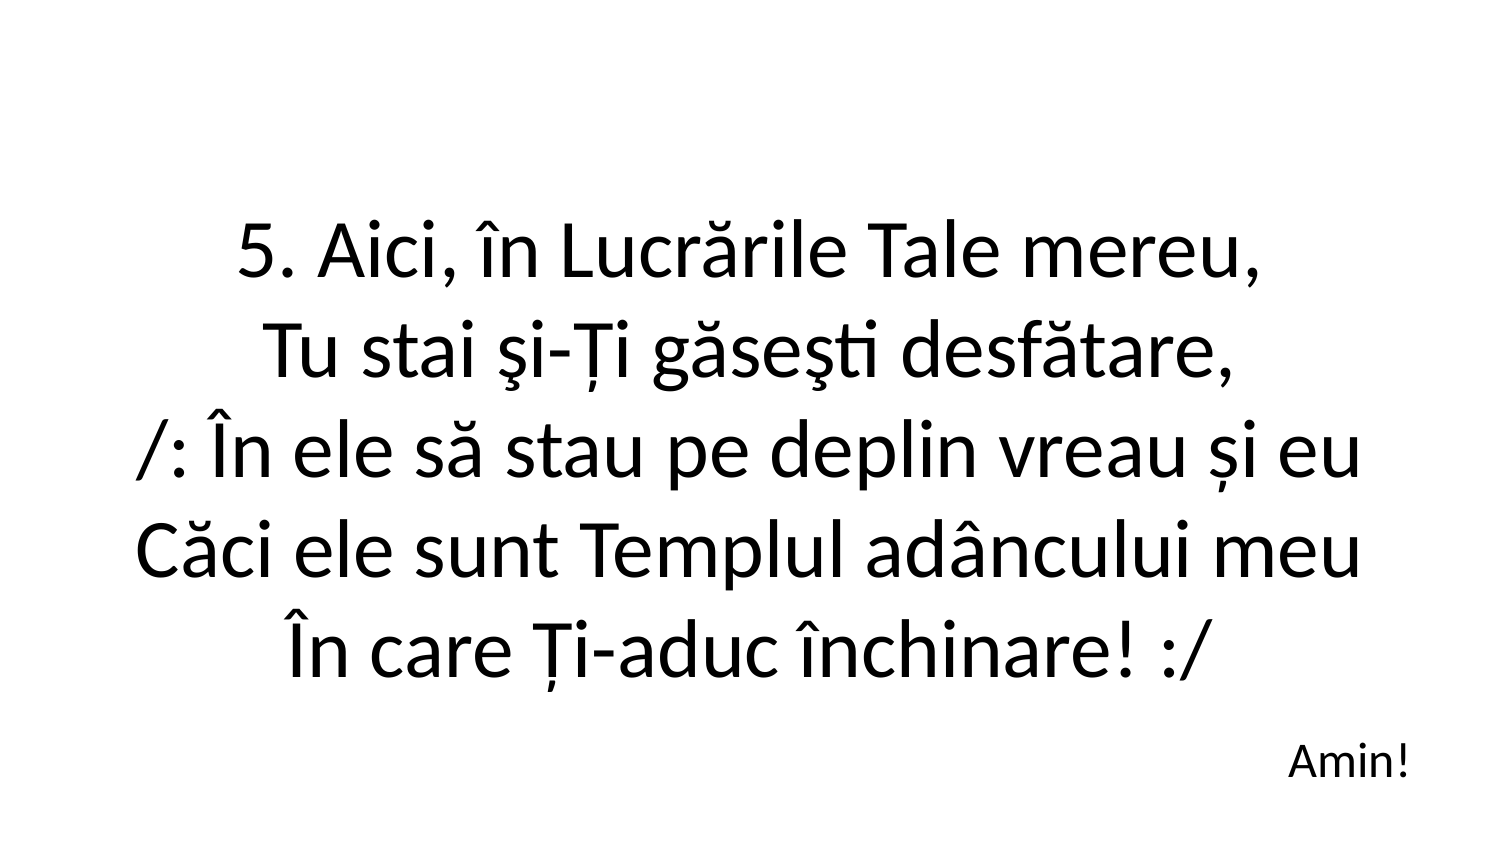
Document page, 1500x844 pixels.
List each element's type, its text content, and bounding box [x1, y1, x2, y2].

text_box Amin! [1273, 674, 1427, 795]
text_box 5. Aici, în Lucrările Tale mereu, Tu stai şi-Ți găseşti desfătare, /: În ele să stau pe deplin vreau și eu Căci ele sunt Templul adâncului meu În care Ți-aduc închinare! :/ [121, 142, 1379, 702]
